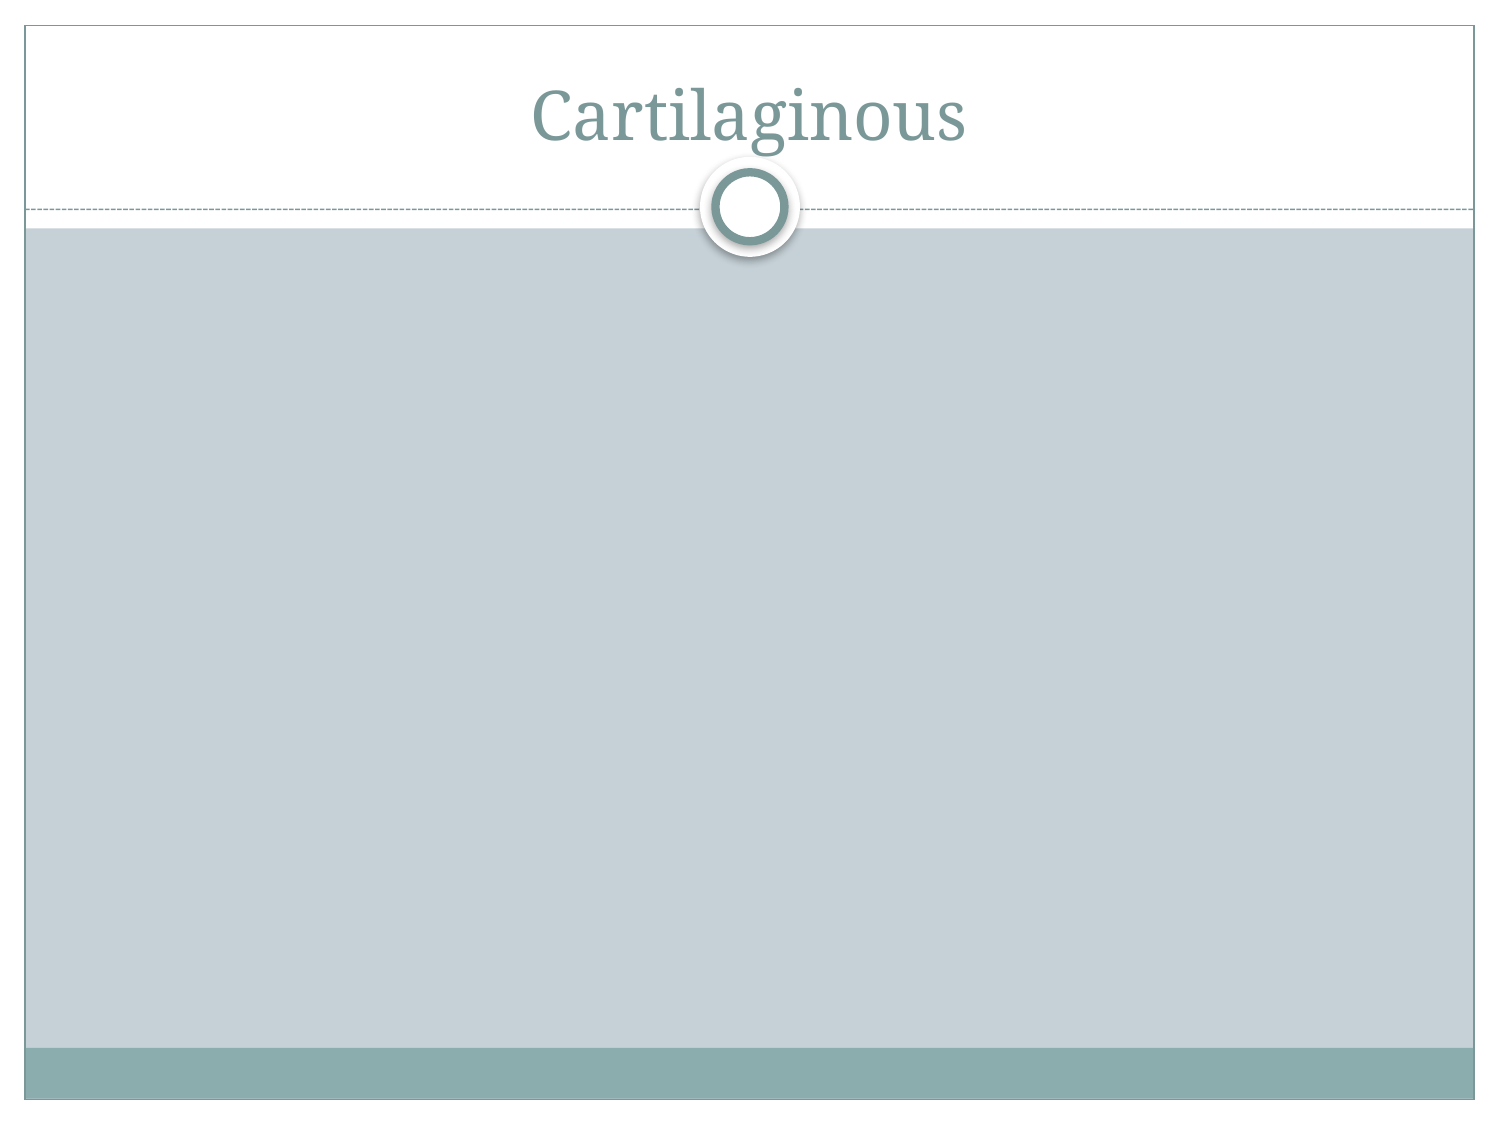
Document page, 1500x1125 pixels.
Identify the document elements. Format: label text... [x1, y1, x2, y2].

title Cartilaginous [49, 37, 1450, 162]
